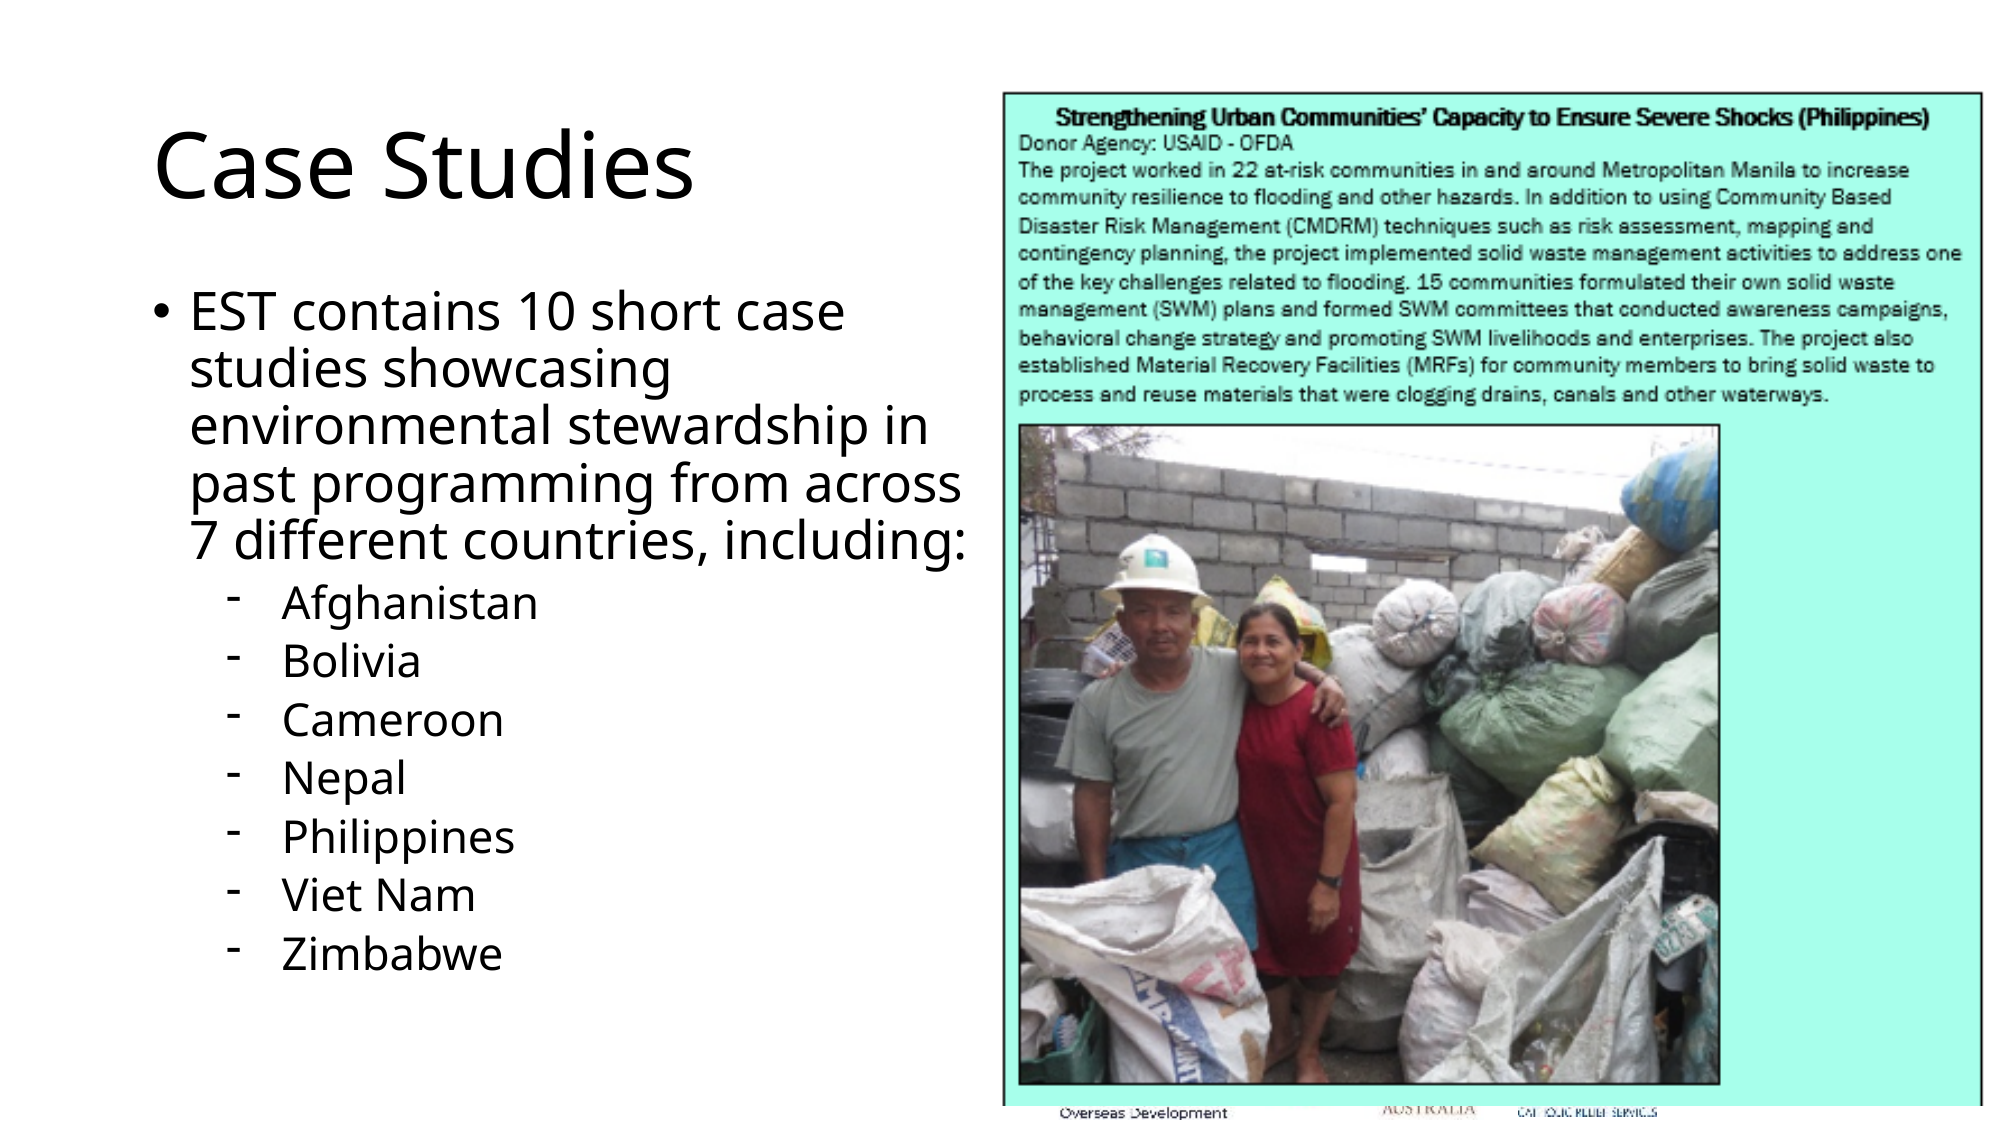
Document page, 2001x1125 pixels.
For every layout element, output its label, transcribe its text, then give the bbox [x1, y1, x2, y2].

list EST contains 10 short case studies showcasing environmental stewardship in past programming from across 7 different countries, including: Afghanistan Bolivia Cameroon Nepal Philippines Viet Nam Zimbabwe [137, 277, 999, 992]
title Case Studies [137, 59, 1863, 277]
picture [999, 86, 1990, 1120]
